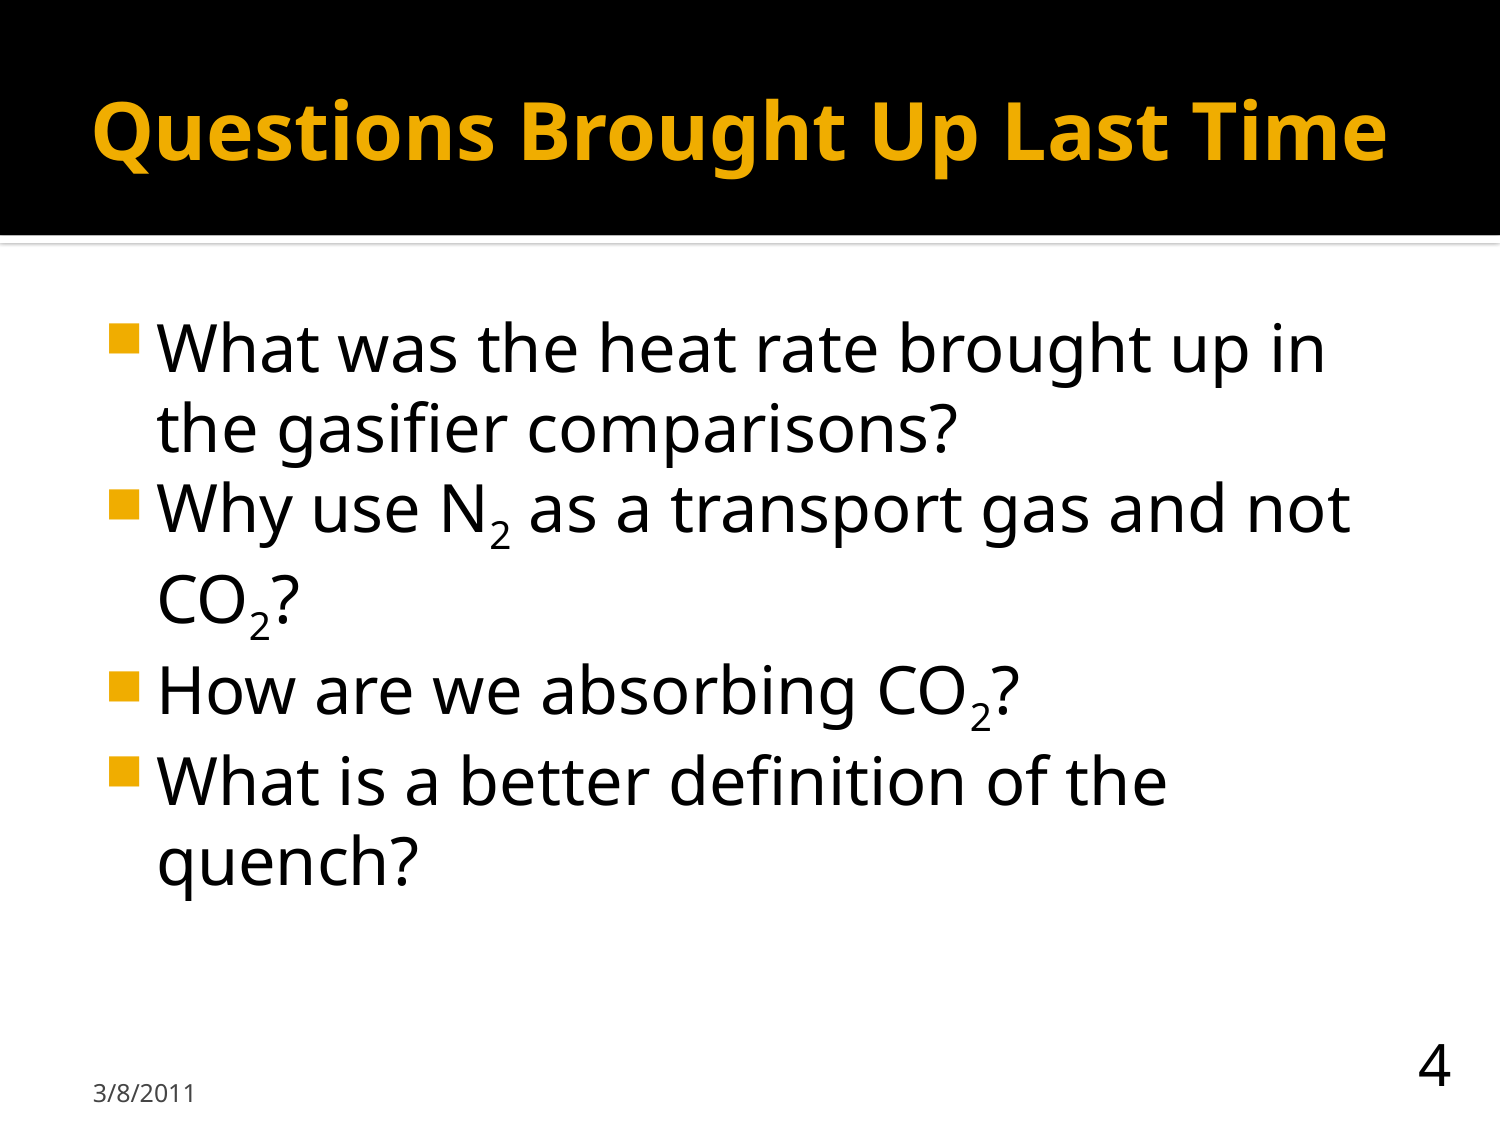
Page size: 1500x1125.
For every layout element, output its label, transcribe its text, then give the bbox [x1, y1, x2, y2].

title Questions Brought Up Last Time [75, 25, 1425, 231]
slide_number 4 [1345, 1062, 1467, 1108]
list What was the heat rate brought up in the gasifier comparisons? Why use N2 as a transport gas and not CO2? How are we absorbing CO2? What is a better definition of the quench? [75, 291, 1425, 1050]
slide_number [75, 1062, 425, 1108]
